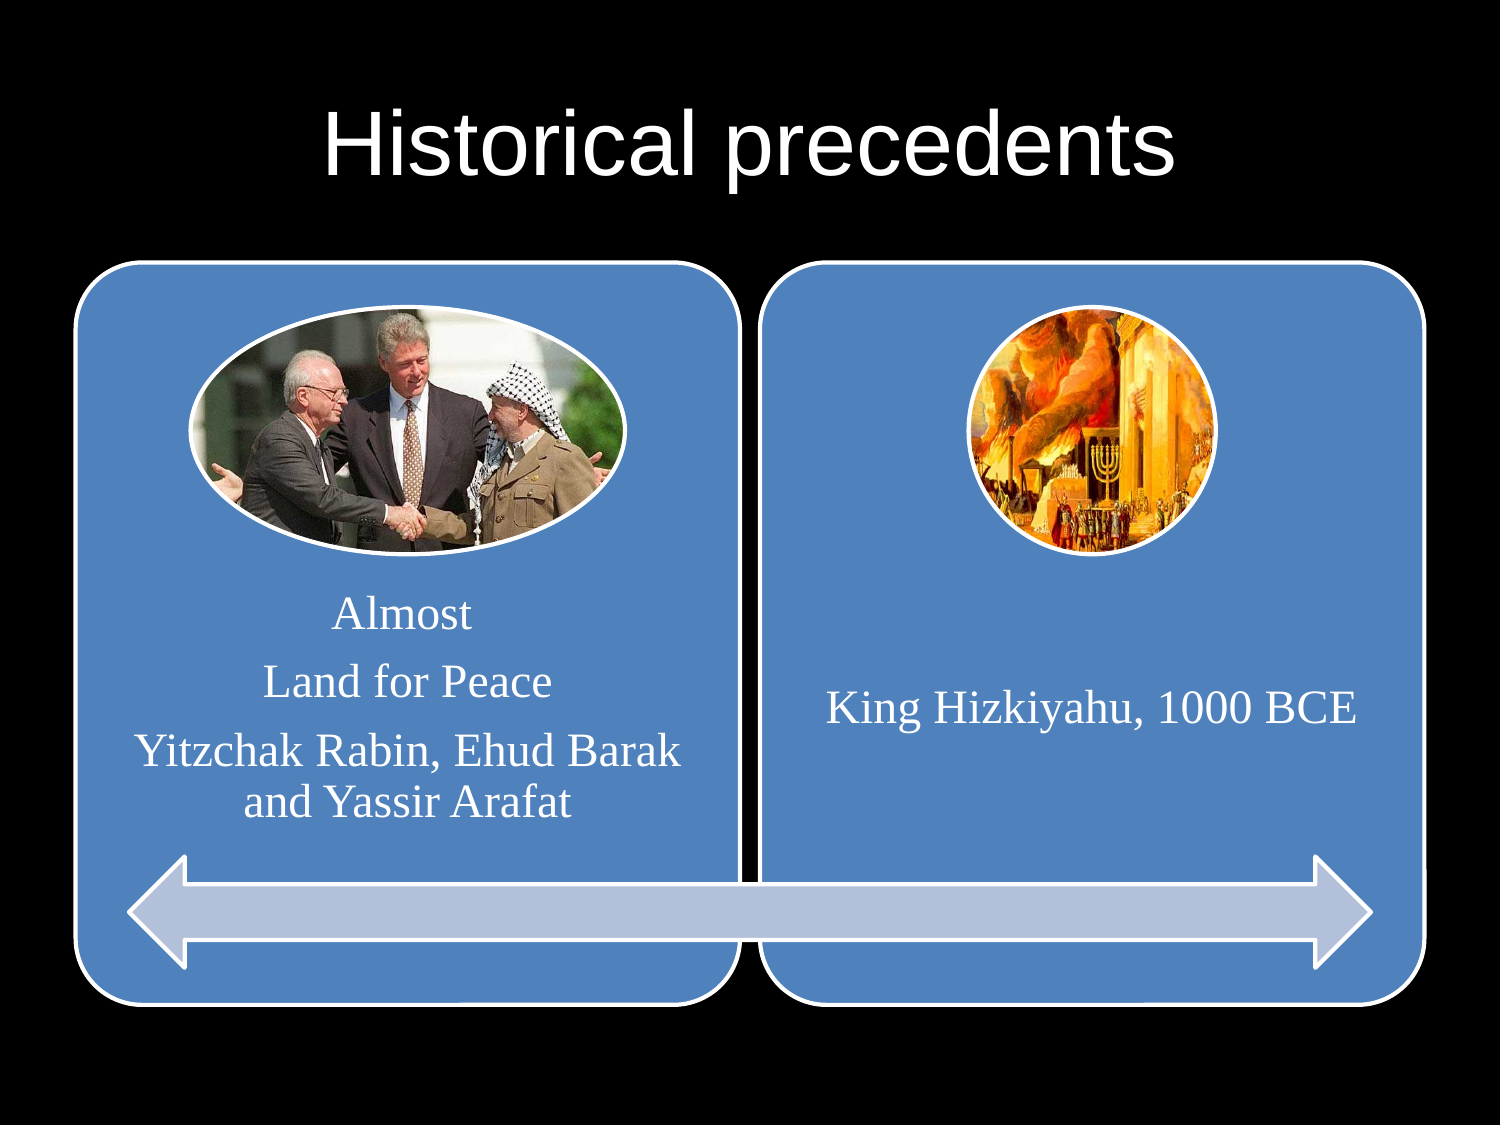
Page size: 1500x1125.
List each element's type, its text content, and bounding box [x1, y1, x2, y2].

title Historical precedents [75, 45, 1425, 233]
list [74, 262, 1426, 1006]
